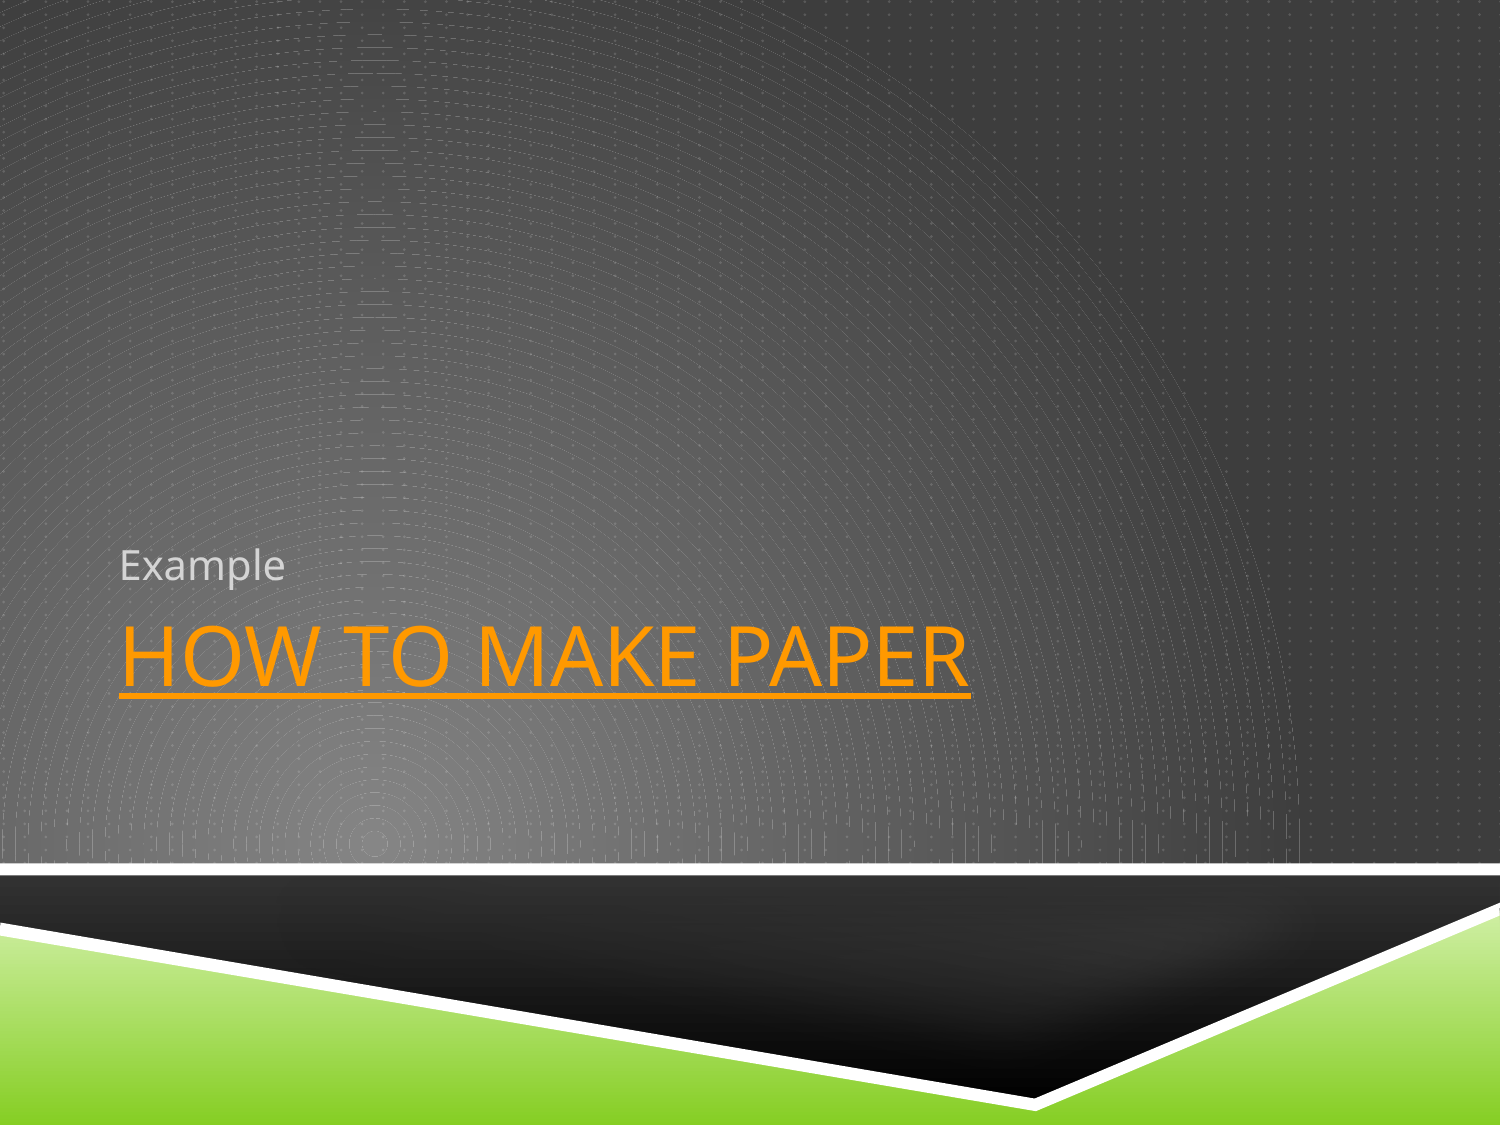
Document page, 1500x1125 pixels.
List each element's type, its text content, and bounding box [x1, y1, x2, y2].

list Example [118, 350, 1394, 597]
title How to make paper [118, 597, 1394, 820]
